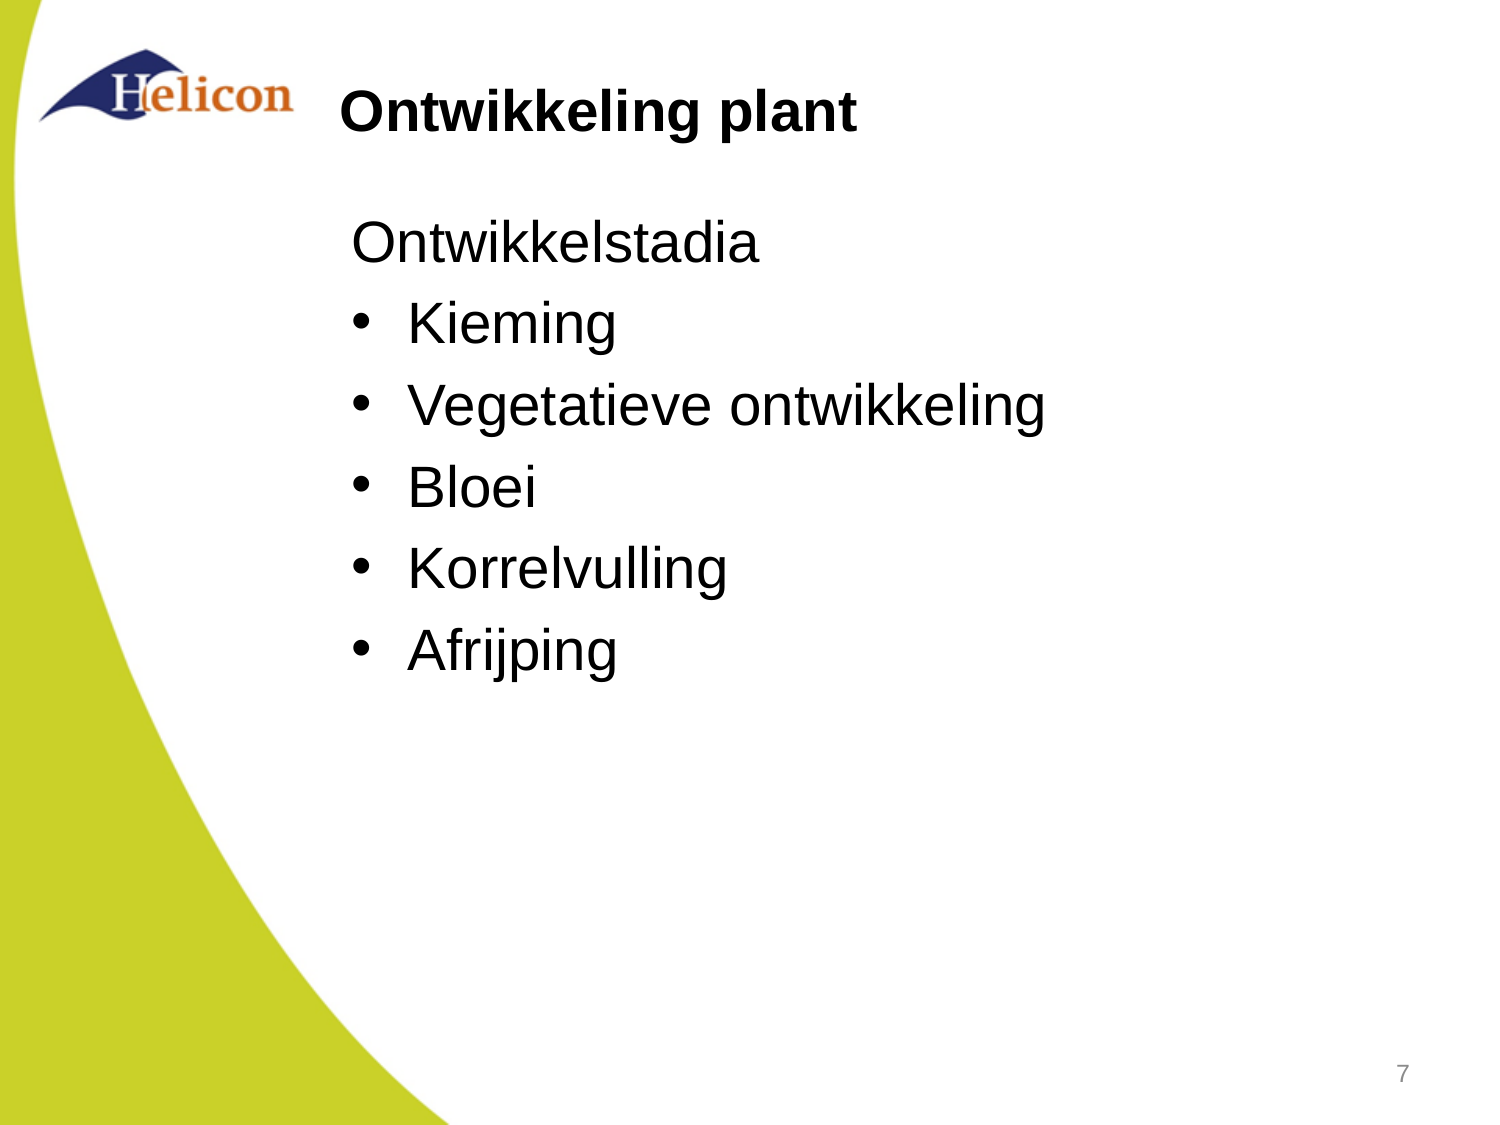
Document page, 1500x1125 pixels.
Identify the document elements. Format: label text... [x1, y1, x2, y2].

title Ontwikkeling plant [324, 54, 1415, 161]
list Ontwikkelstadia Kieming Vegetatieve ontwikkeling Bloei Korrelvulling Afrijping [336, 196, 1425, 1005]
slide_number 7 [1074, 1042, 1425, 1103]
picture [0, 0, 1500, 1125]
